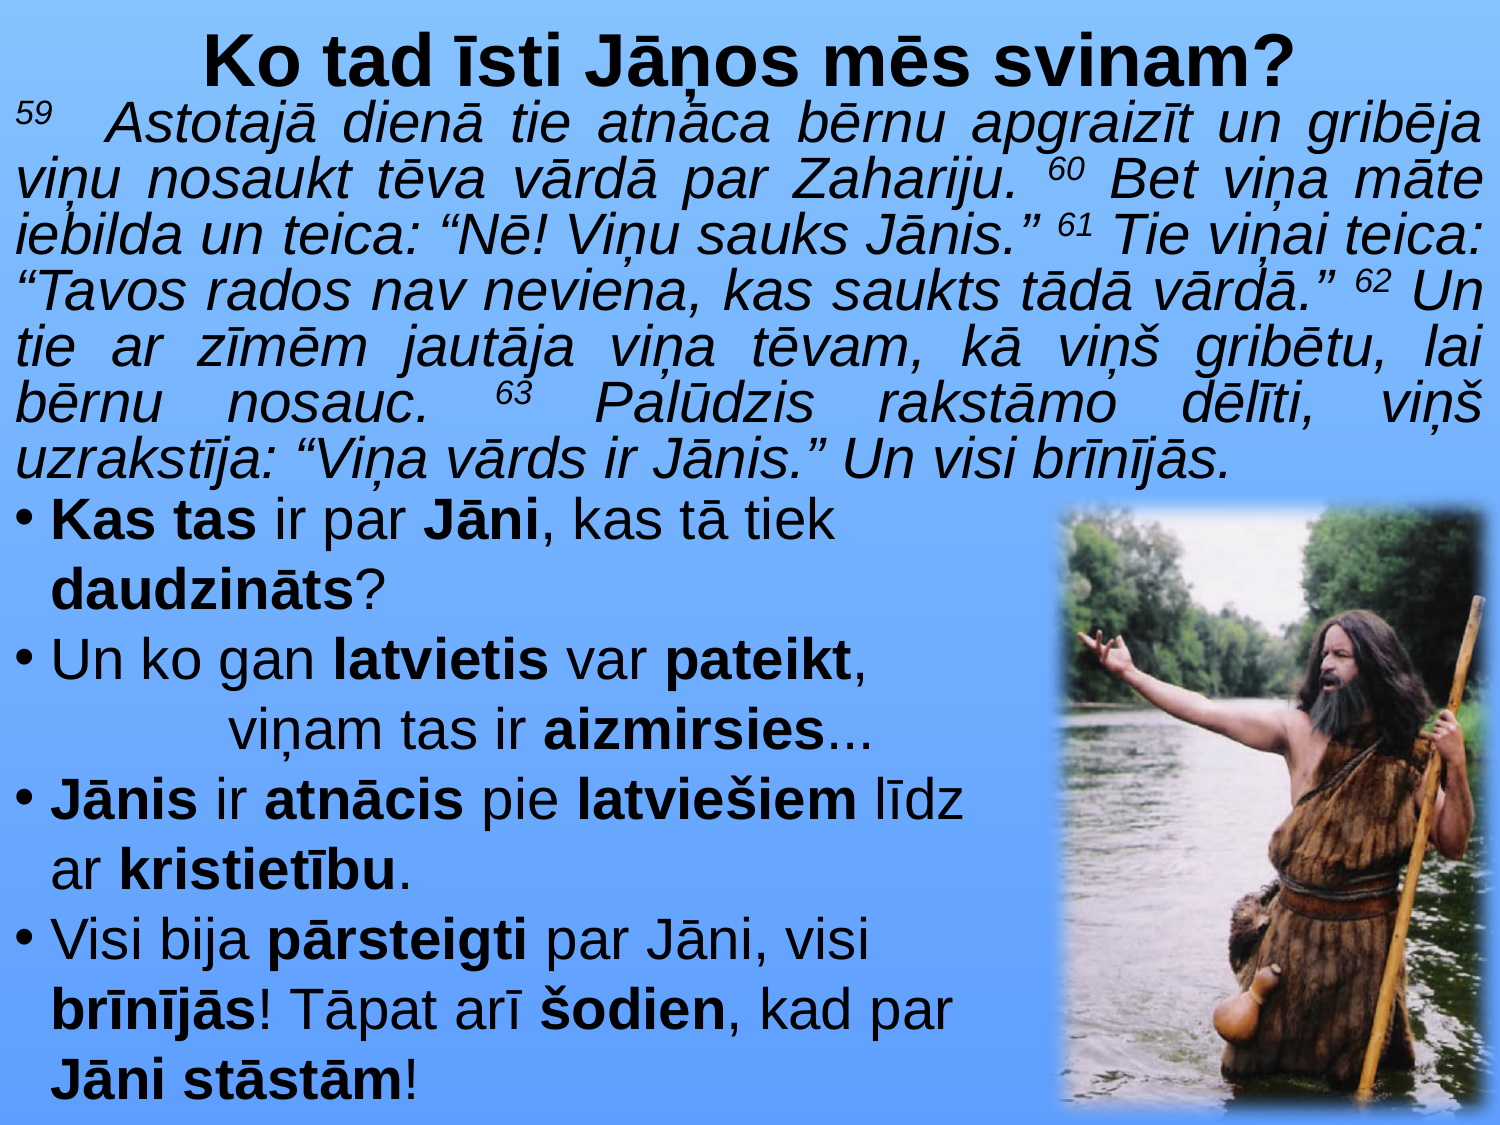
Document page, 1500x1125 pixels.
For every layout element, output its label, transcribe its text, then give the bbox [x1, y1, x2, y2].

text_box Ko tad īsti Jāņos mēs svinam? [0, 0, 1500, 114]
text_box Kas tas ir par Jāni, kas tā tiek daudzināts? Un ko gan latvietis var pateikt, viņam tas ir aizmirsies... Jānis ir atnācis pie latviešiem līdz ar kristietību. Visi bija pārsteigti par Jāni, visi brīnījās! Tāpat arī šodien, kad par Jāni stāstām! [0, 473, 1010, 1119]
list 59 Astotajā dienā tie atnāca bērnu apgraizīt un gribēja viņu nosaukt tēva vārdā par Zahariju. 60 Bet viņa māte iebilda un teica: “Nē! Viņu sauks Jānis.” 61 Tie viņai teica: “Tavos rados nav neviena, kas saukts tādā vārdā.” 62 Un tie ar zīmēm jautāja viņa tēvam, kā viņš gribētu, lai bērnu nosauc. 63 Palūdzis rakstāmo dēlīti, viņš uzrakstīja: “Viņa vārds ir Jānis.” Un visi brīnījās. [0, 114, 1500, 268]
picture [1045, 490, 1500, 1125]
